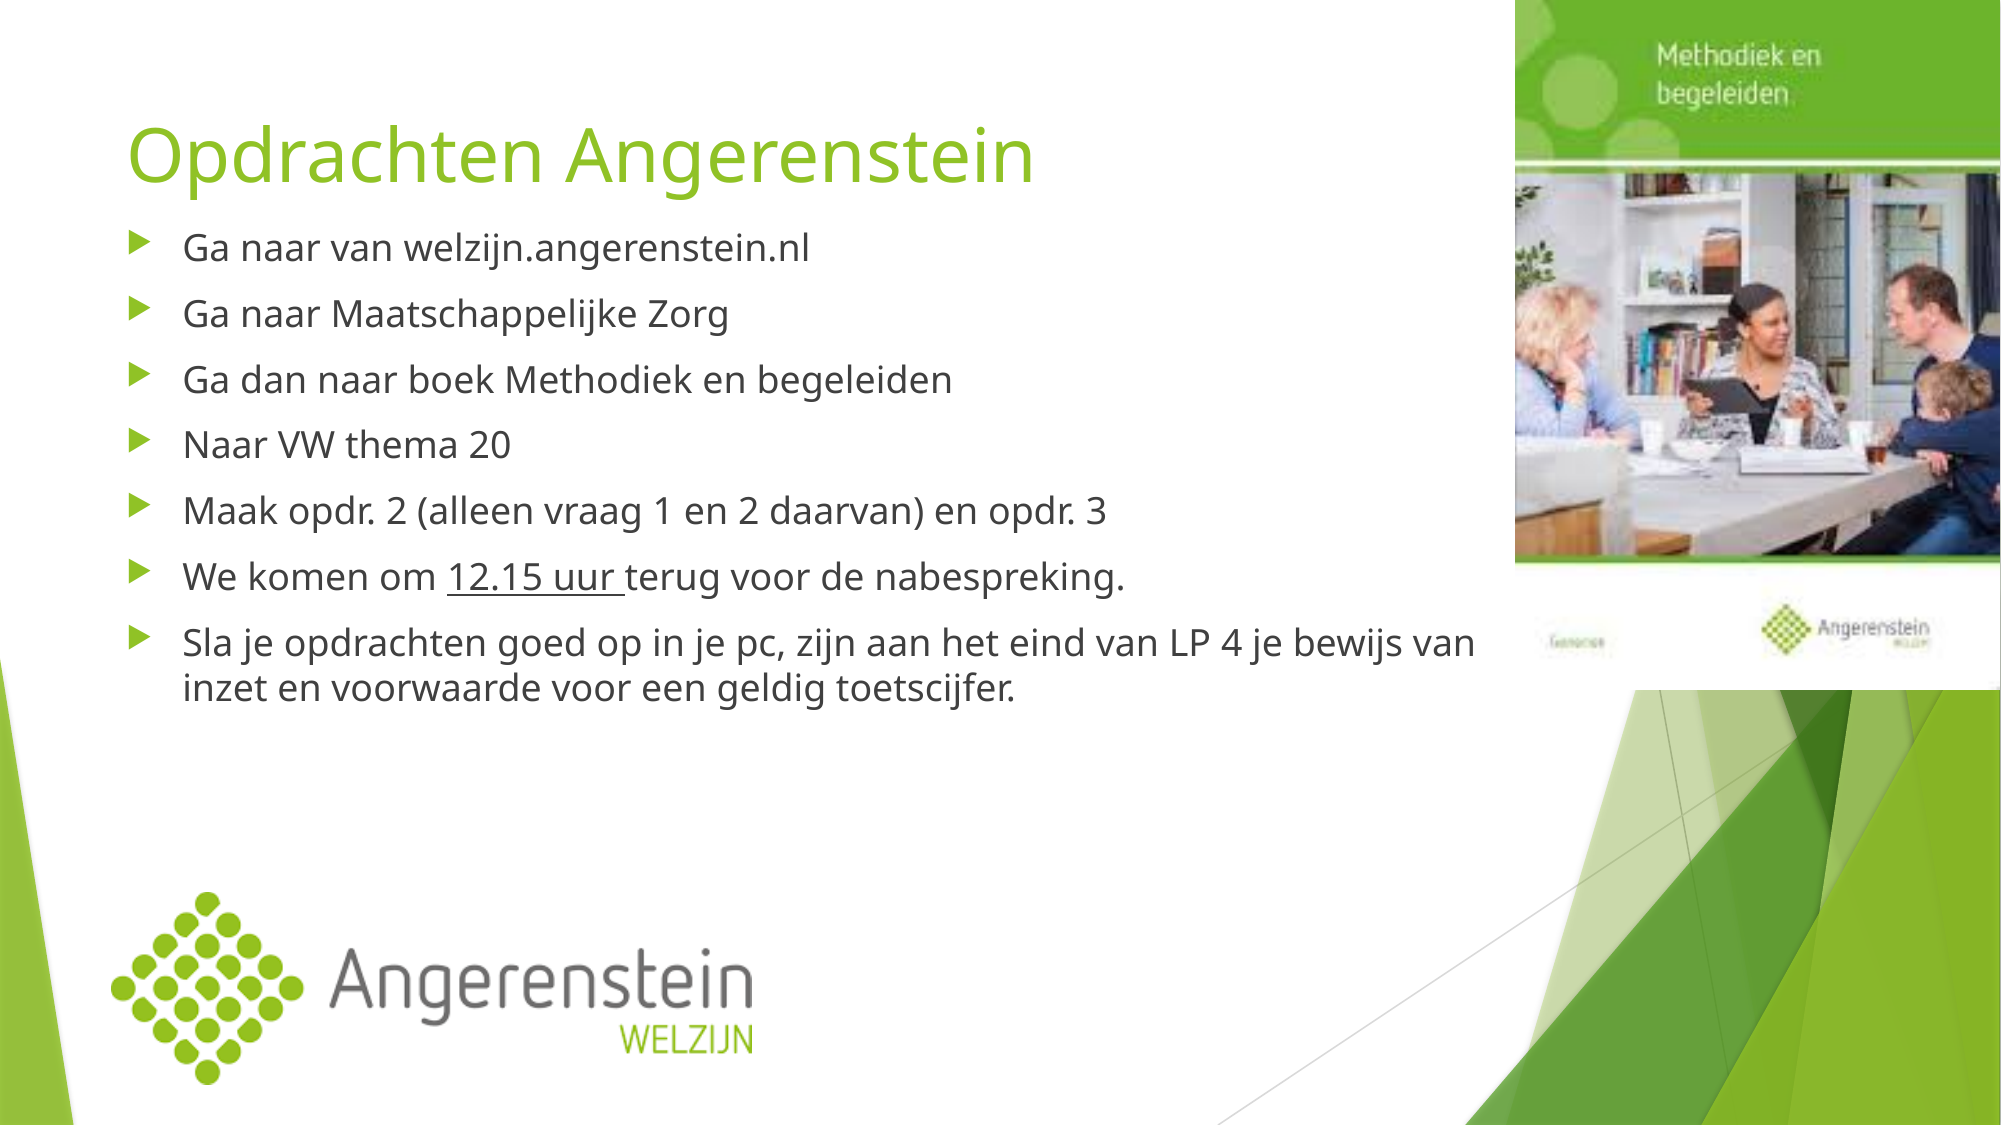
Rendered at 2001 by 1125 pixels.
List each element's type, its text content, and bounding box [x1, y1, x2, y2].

title Opdrachten Angerenstein [111, 99, 1510, 216]
picture [1515, 0, 2000, 691]
picture [110, 892, 753, 1086]
list Ga naar van welzijn.angerenstein.nl Ga naar Maatschappelijke Zorg Ga dan naar boek Methodiek en begeleiden Naar VW thema 20 Maak opdr. 2 (alleen vraag 1 en 2 daarvan) en opdr. 3 We komen om 12.15 uur terug voor de nabespreking. Sla je opdrachten goed op in je pc, zijn aan het eind van LP 4 je bewijs van inzet en voorwaarde voor een geldig toetscijfer. [111, 216, 1522, 853]
